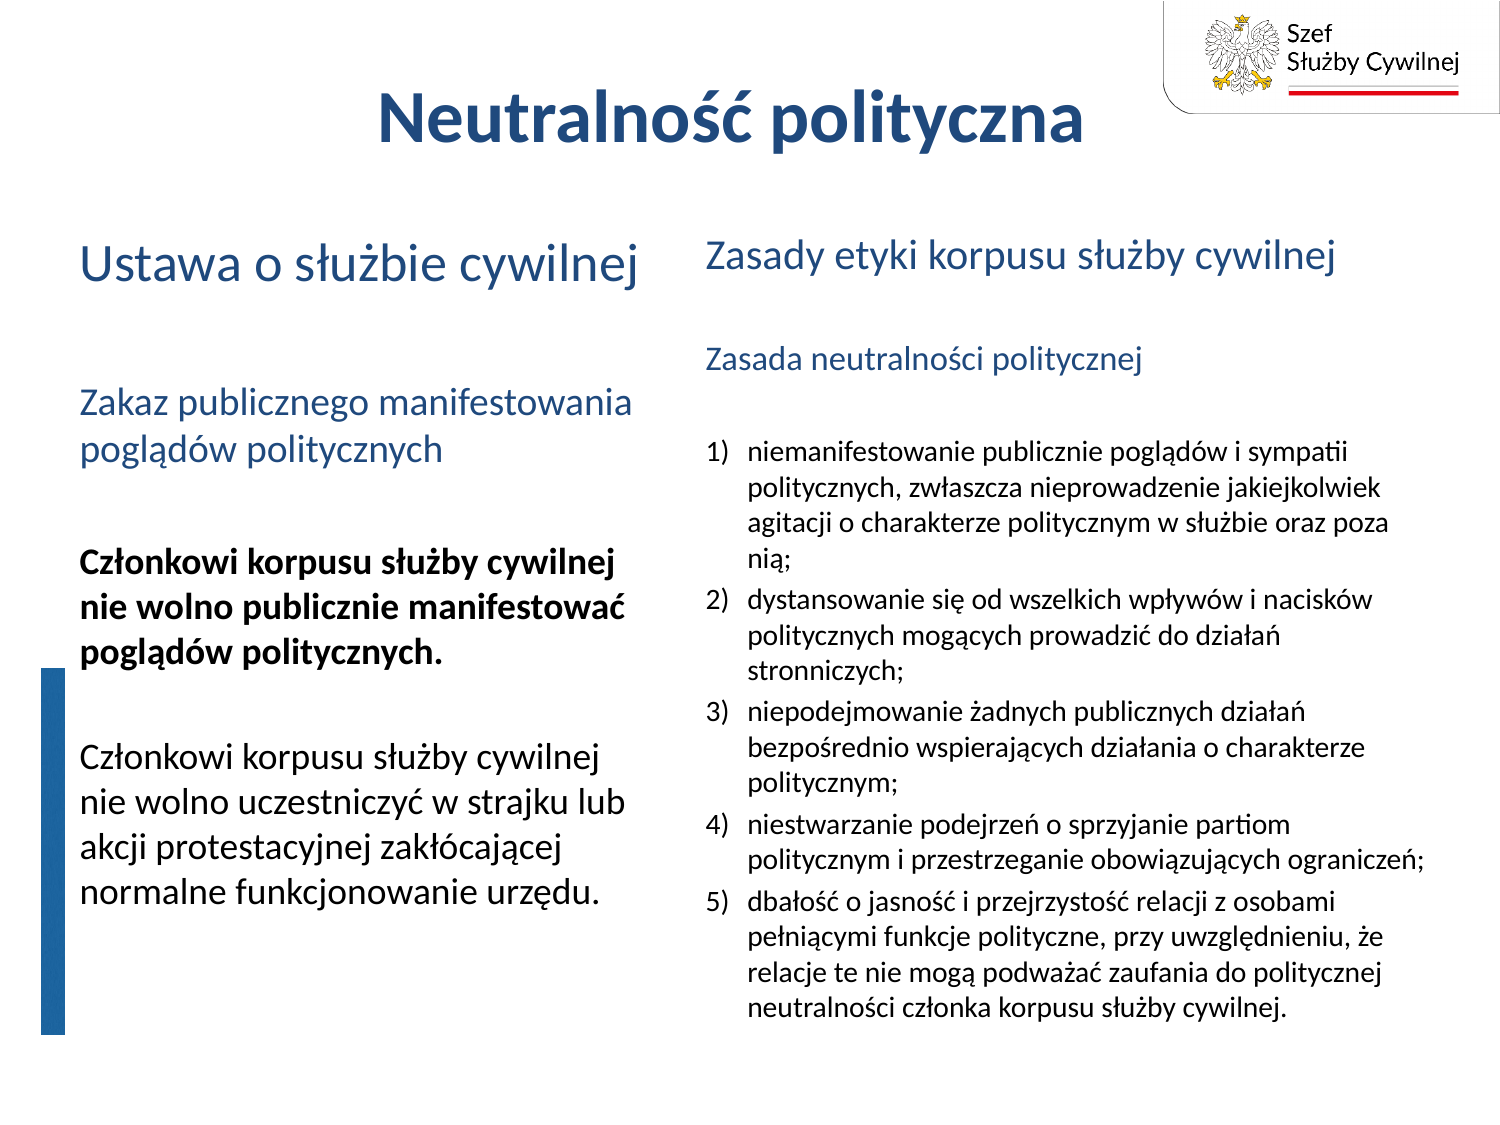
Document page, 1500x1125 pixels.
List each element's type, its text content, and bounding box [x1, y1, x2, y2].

title Neutralność polityczna [98, 60, 1400, 185]
picture [1163, 0, 1500, 114]
text_box Ustawa o służbie cywilnej Zakaz publicznego manifestowania poglądów politycznych Członkowi korpusu służby cywilnej nie wolno publicznie manifestować poglądów politycznych. Członkowi korpusu służby cywilnej nie wolno uczestniczyć w strajku lub akcji protestacyjnej zakłócającej normalne funkcjonowanie urzędu. [64, 219, 668, 1035]
picture [41, 668, 64, 1035]
text_box Zasady etyki korpusu służby cywilnej Zasada neutralności politycznej 1) niemanifestowanie publicznie poglądów i sympatii politycznych, zwłaszcza nieprowadzenie jakiejkolwiek agitacji o charakterze politycznym w służbie oraz poza nią; 2) dystansowanie się od wszelkich wpływów i nacisków politycznych mogących prowadzić do działań stronniczych; 3) niepodejmowanie żadnych publicznych działań bezpośrednio wspierających działania o charakterze politycznym; 4) niestwarzanie podejrzeń o sprzyjanie partiom politycznym i przestrzeganie obowiązujących ograniczeń; 5) dbałość o jasność i przejrzystość relacji z osobami pełniącymi funkcje polityczne, przy uwzględnieniu, że relacje te nie mogą podważać zaufania do politycznej neutralności członka korpusu służby cywilnej. [690, 219, 1447, 1059]
